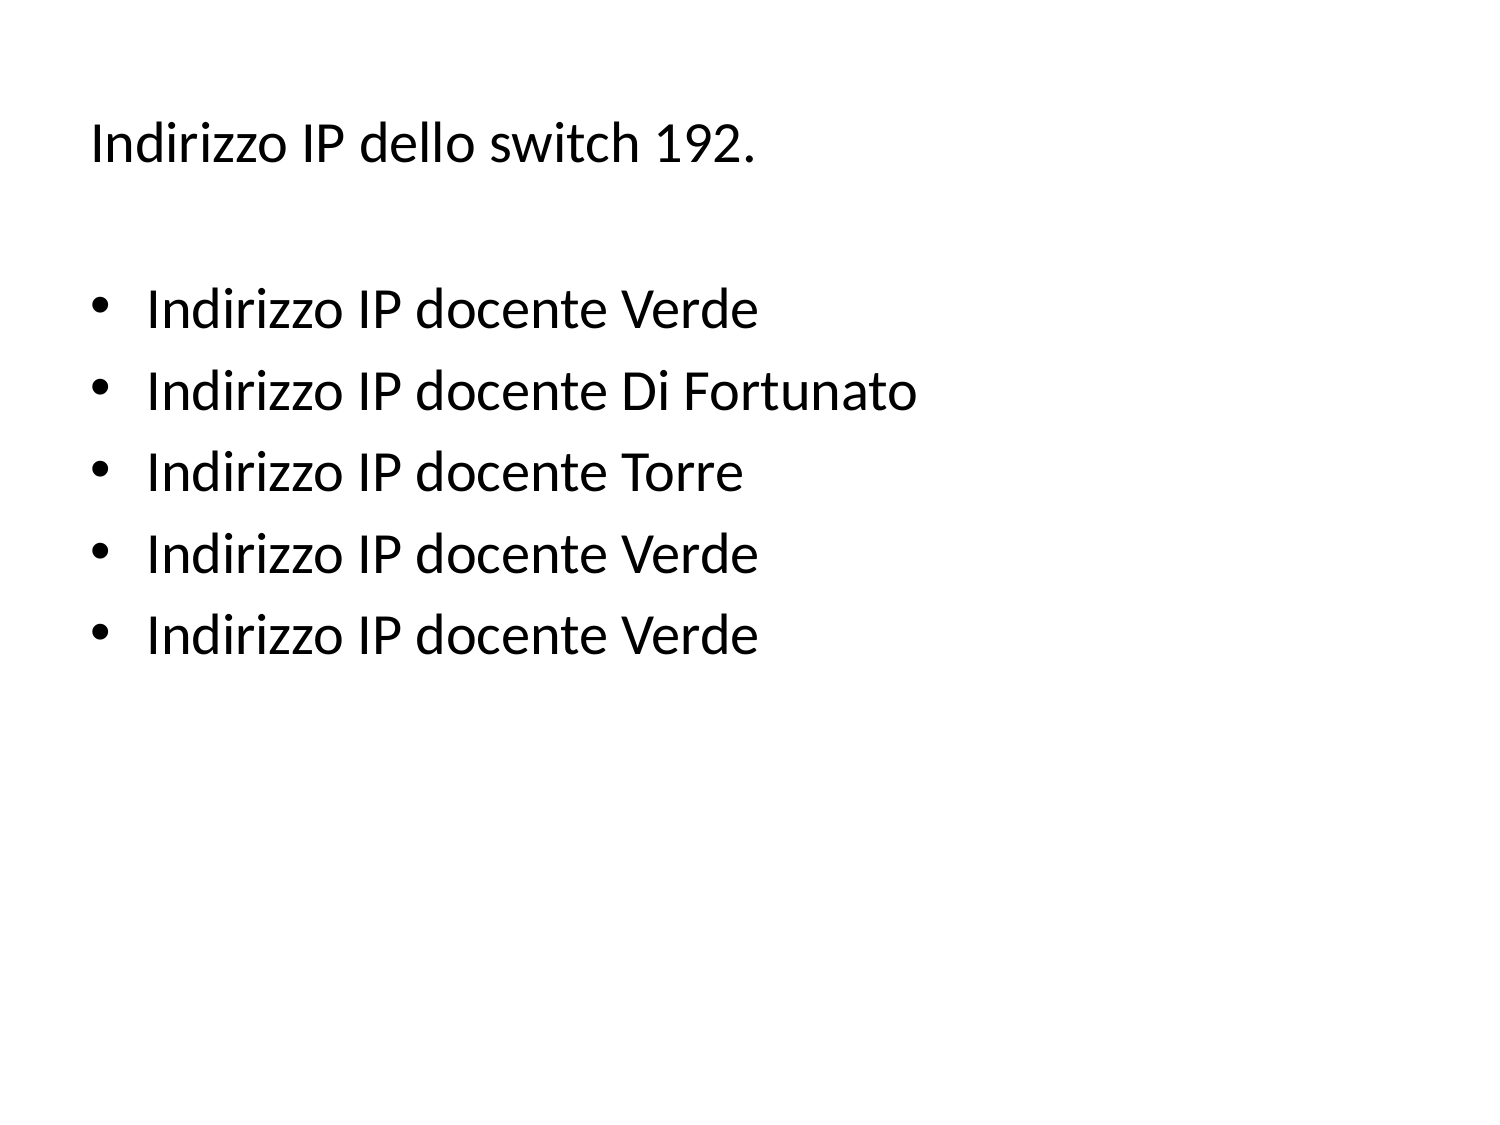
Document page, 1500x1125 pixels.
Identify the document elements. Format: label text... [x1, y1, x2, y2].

title Indirizzo IP dello switch 192. [75, 45, 1425, 233]
list Indirizzo IP docente Verde Indirizzo IP docente Di Fortunato Indirizzo IP docente Torre Indirizzo IP docente Verde Indirizzo IP docente Verde [75, 262, 1425, 1005]
